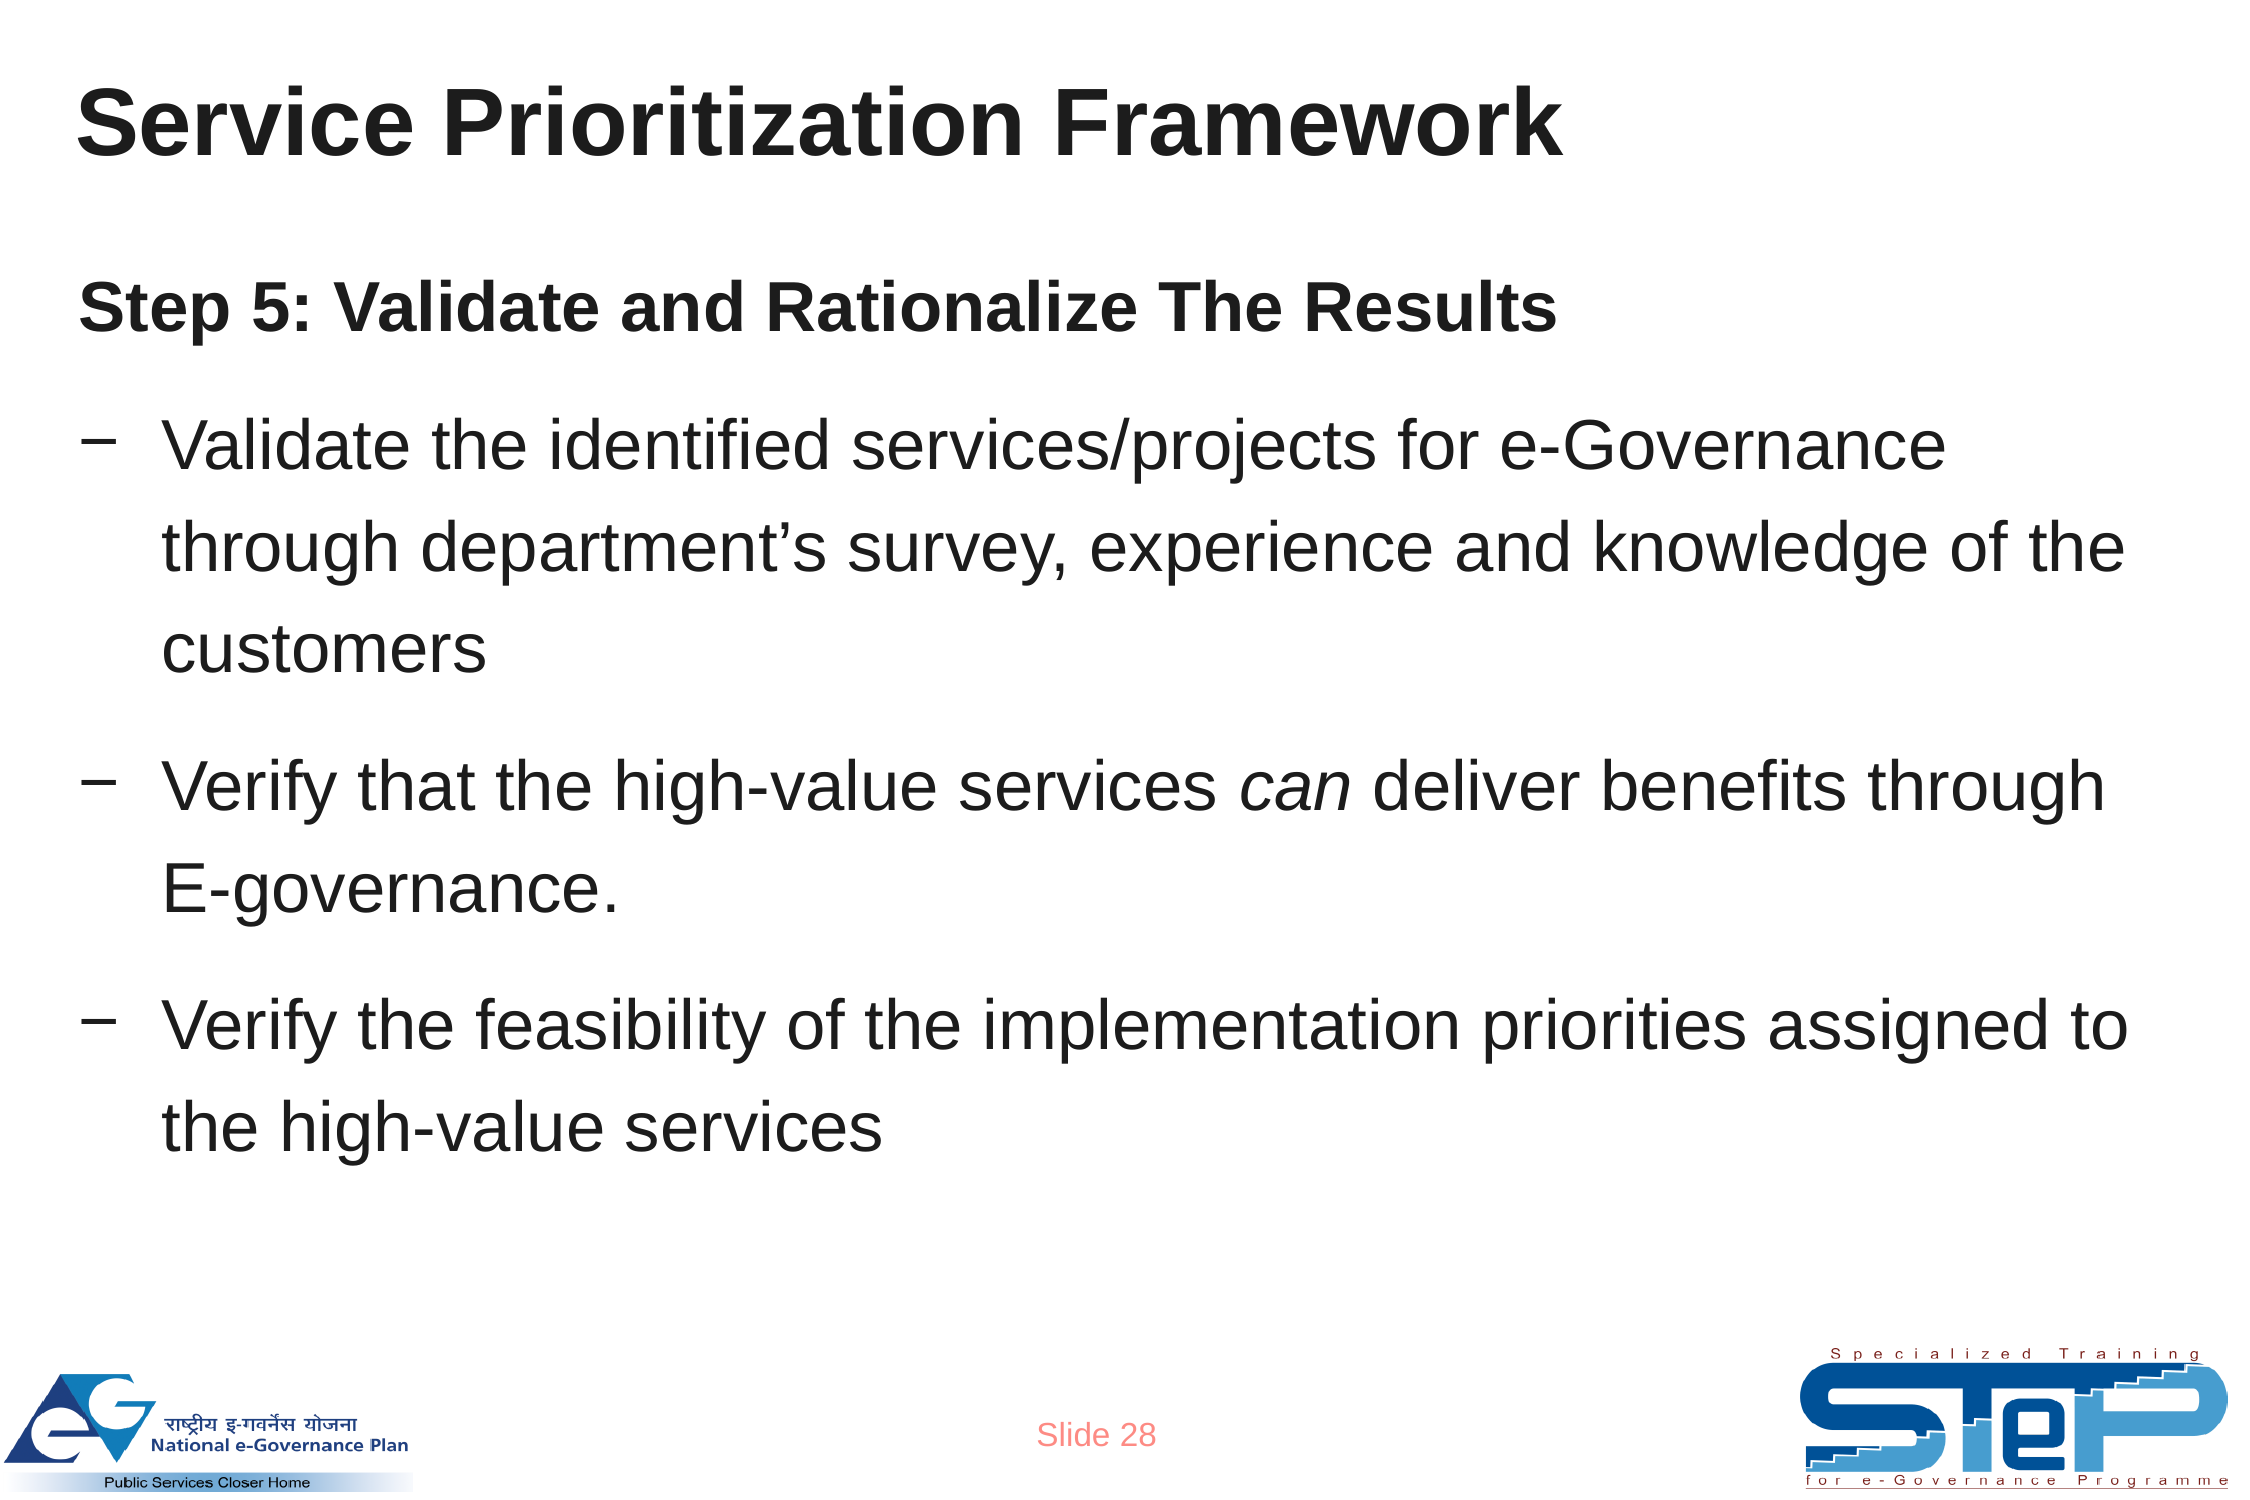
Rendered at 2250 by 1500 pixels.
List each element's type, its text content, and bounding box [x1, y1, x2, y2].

picture [3, 1374, 413, 1492]
picture [1800, 1348, 2228, 1489]
title Service Prioritization Framework [74, 59, 2119, 201]
list Step 5: Validate and Rationalize The Results Validate the identified services/projects for e-Governance through department’s survey, experience and knowledge of the customers Verify that the high-value services can deliver benefits through E-governance. Verify the feasibility of the implementation priorities assigned to the high-value services [78, 243, 2194, 1192]
